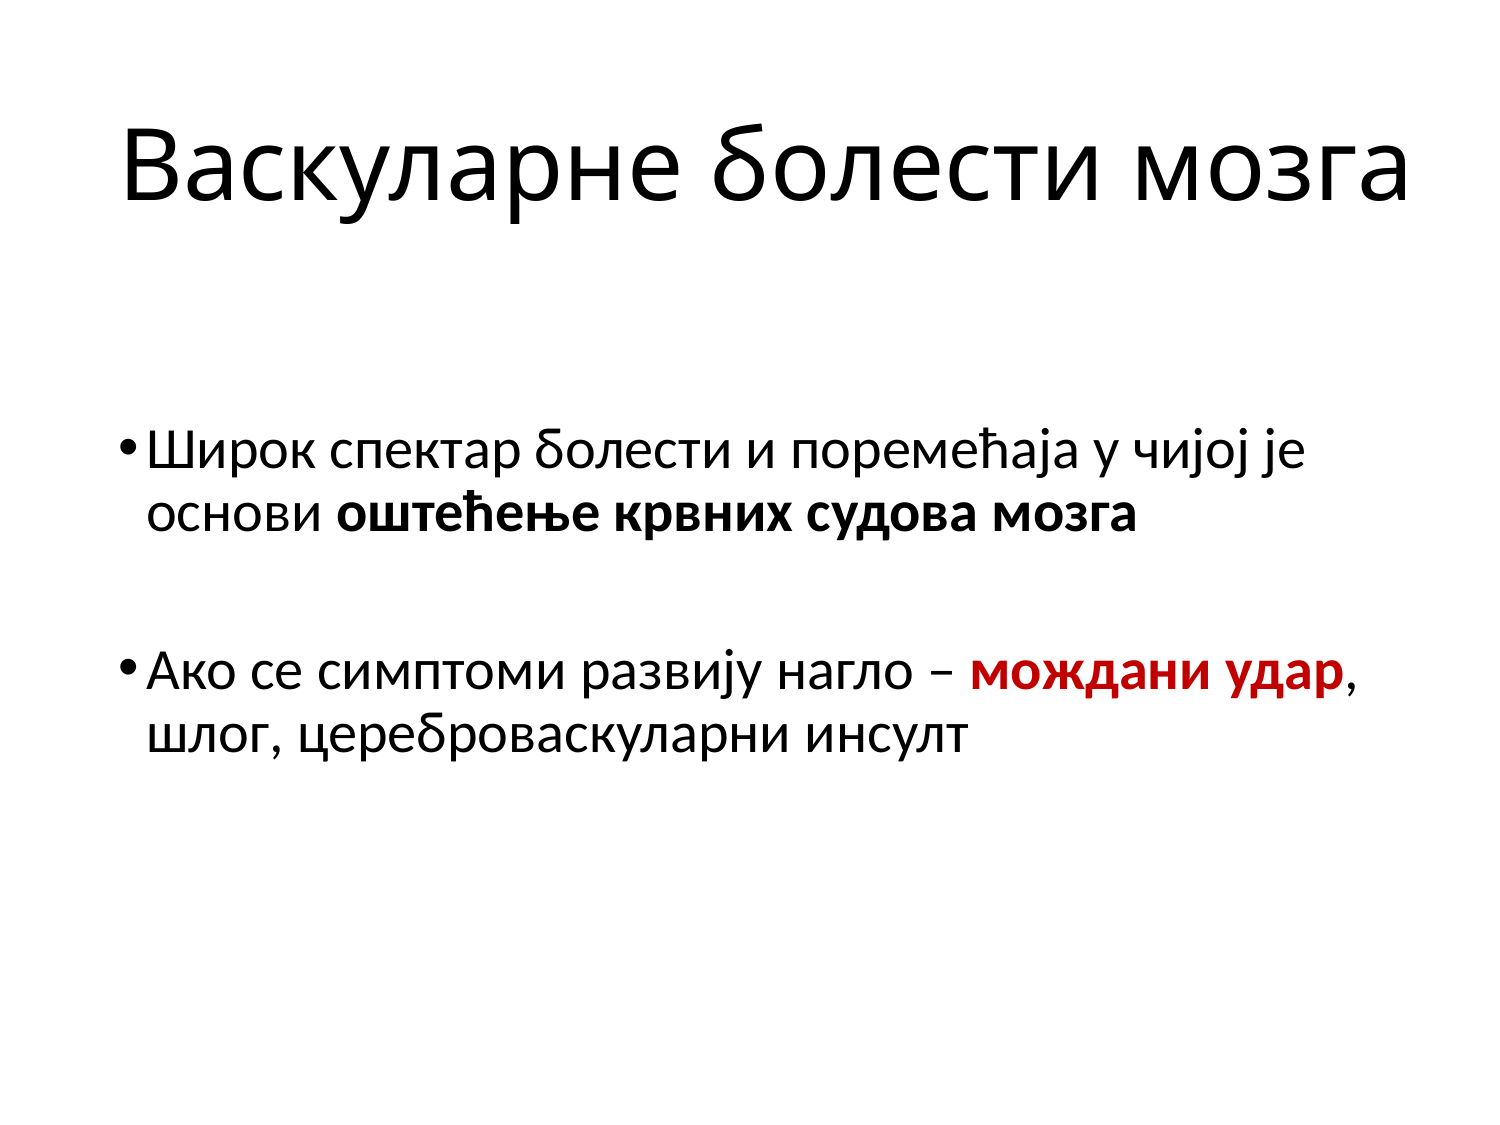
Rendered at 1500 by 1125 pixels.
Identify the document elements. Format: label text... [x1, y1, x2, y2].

title Васкуларне болести мозга [103, 59, 1471, 278]
list Широк спектар болести и поремећаја у чијој је основи оштећење крвних судова мозга Ако се симптоми развију нагло – мождани удар, шлог, цереброваскуларни инсулт [103, 411, 1397, 1125]
